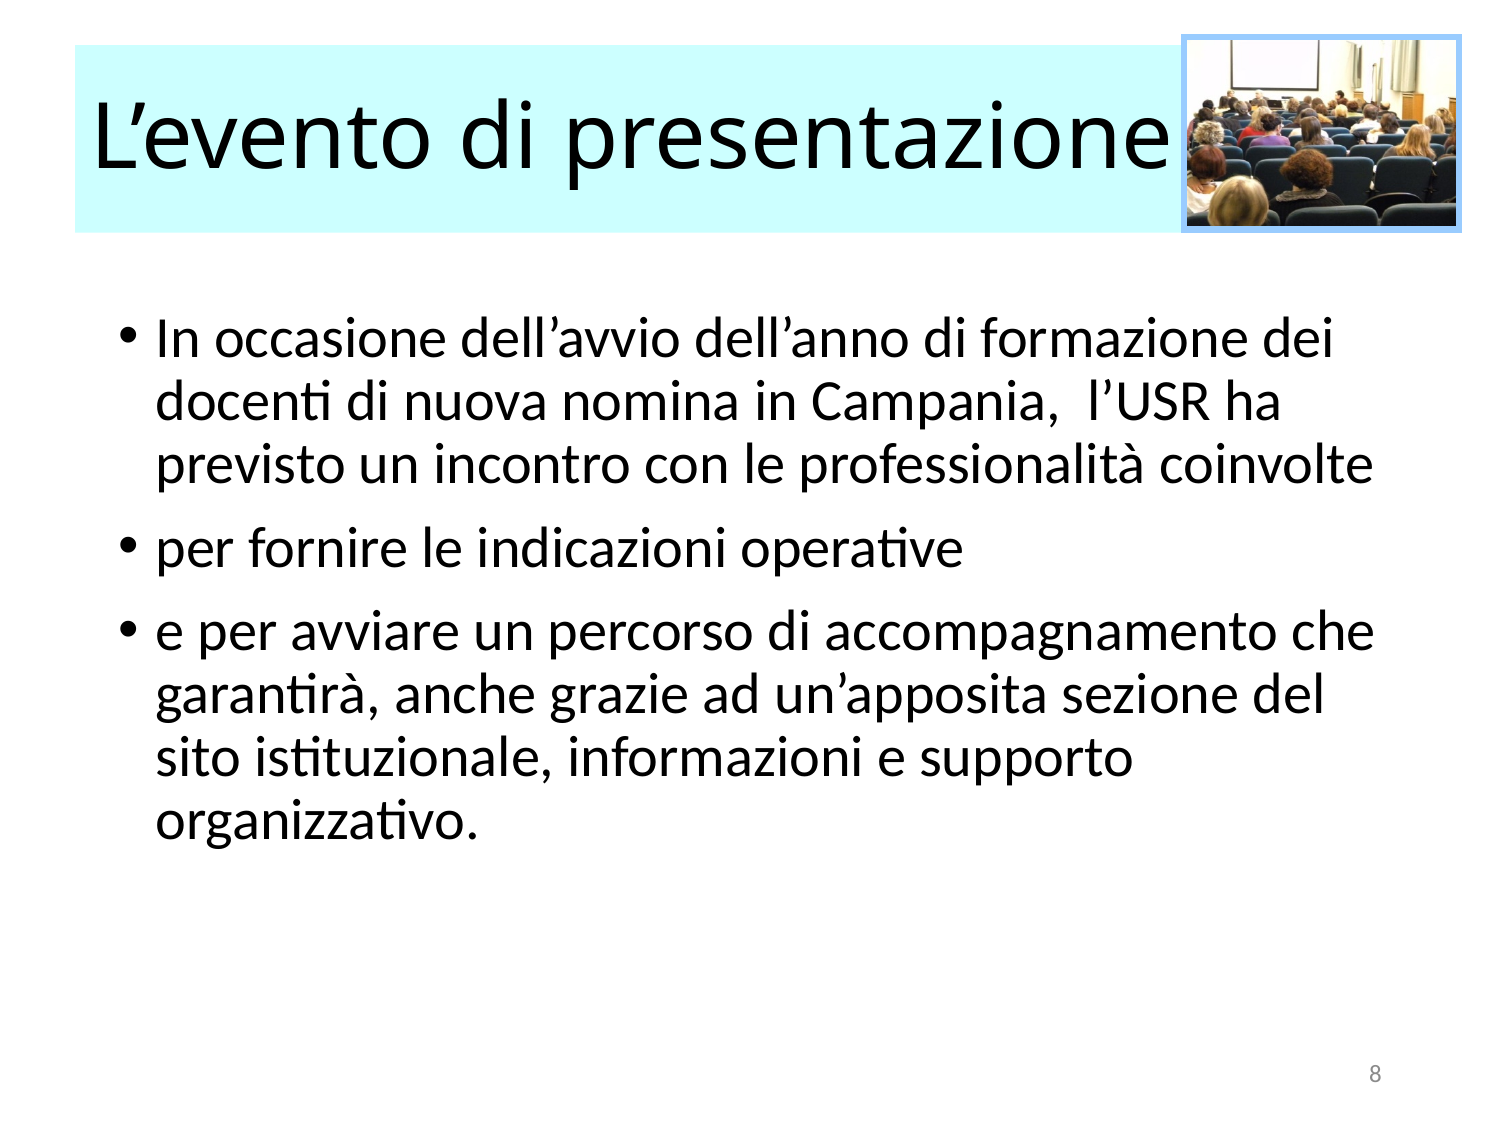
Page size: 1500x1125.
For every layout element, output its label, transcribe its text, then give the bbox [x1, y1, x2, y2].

list In occasione dell’avvio dell’anno di formazione dei docenti di nuova nomina in Campania, l’USR ha previsto un incontro con le professionalità coinvolte per fornire le indicazioni operative e per avviare un percorso di accompagnamento che garantirà, anche grazie ad un’apposita sezione del sito istituzionale, informazioni e supporto organizzativo. [103, 299, 1397, 1014]
picture [1187, 40, 1456, 227]
slide_number 8 [1059, 1042, 1397, 1103]
title L’evento di presentazione [75, 45, 1181, 233]
